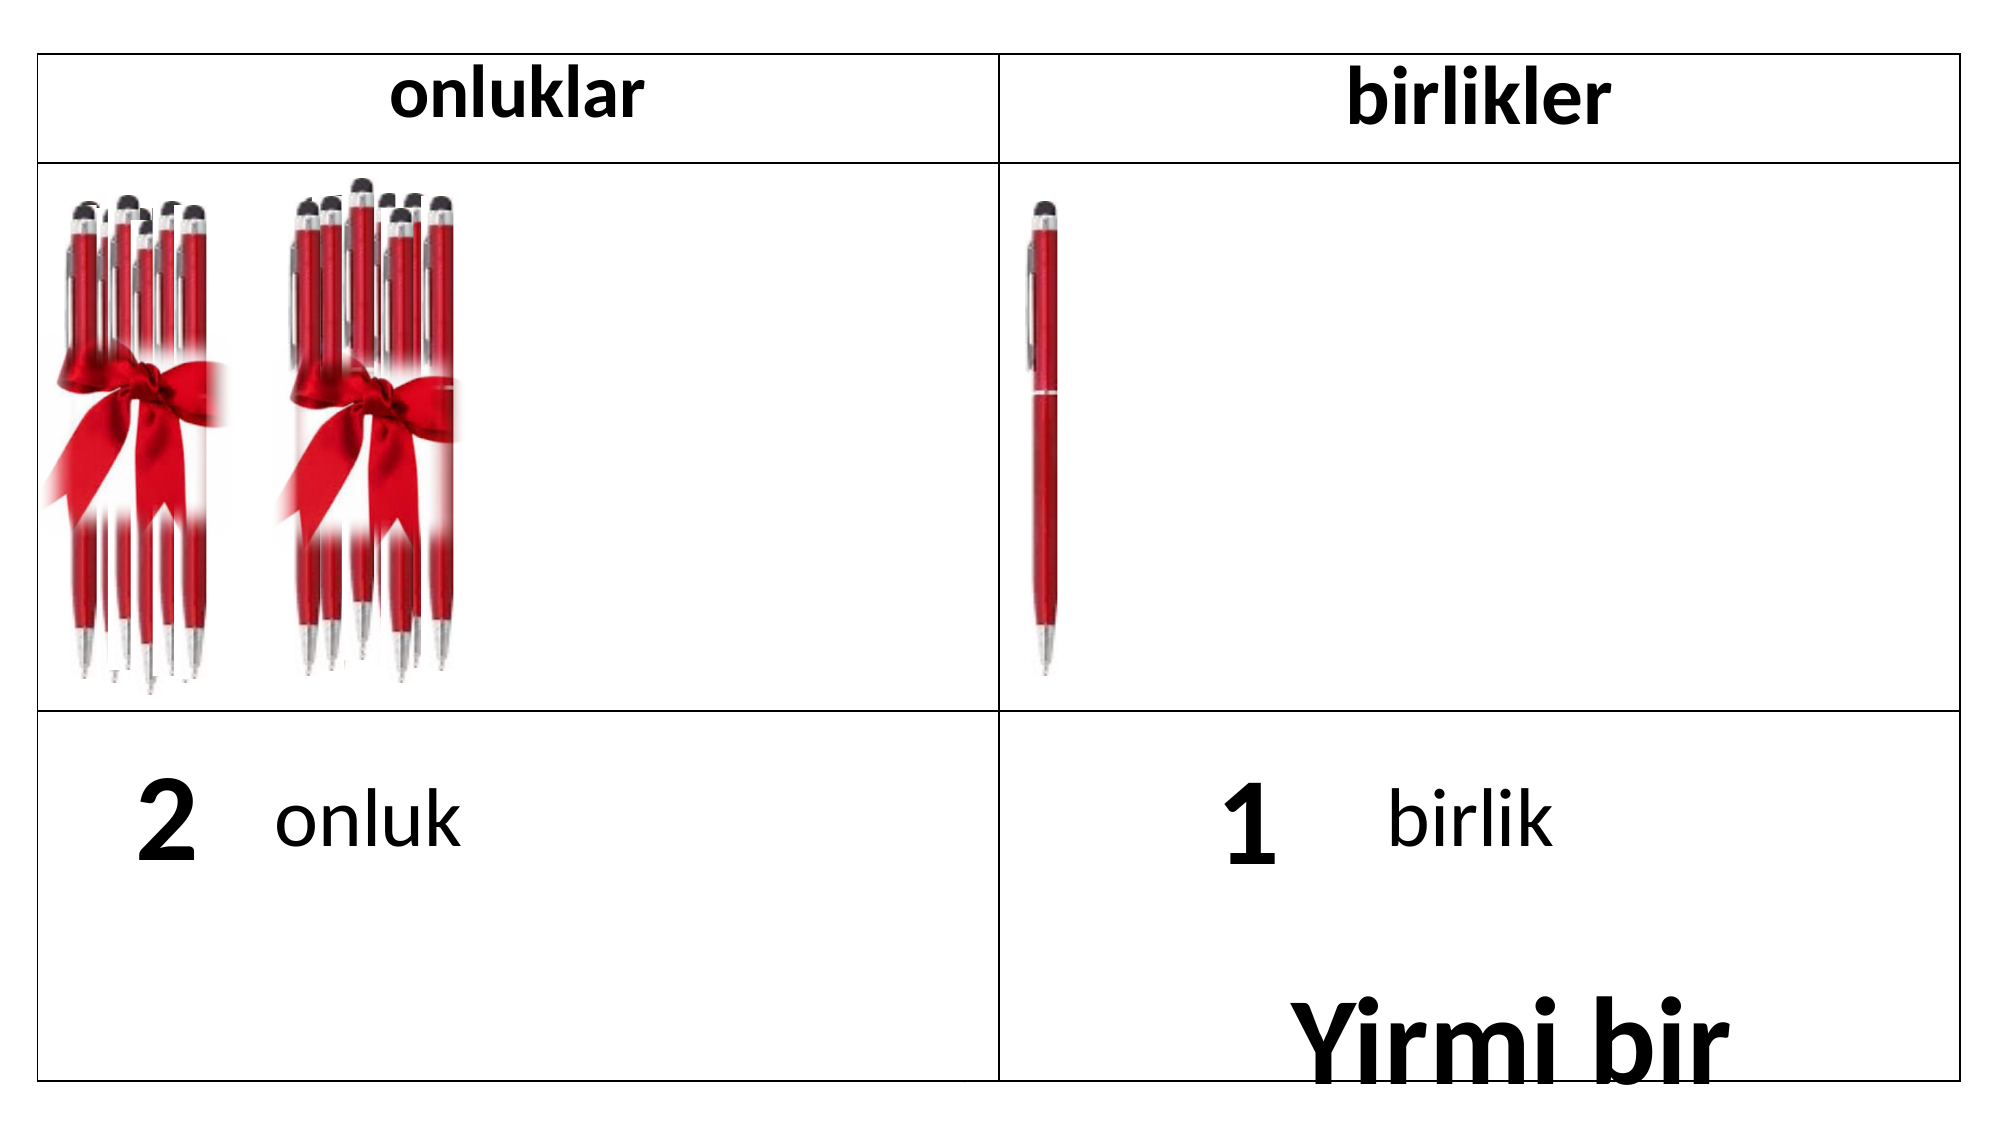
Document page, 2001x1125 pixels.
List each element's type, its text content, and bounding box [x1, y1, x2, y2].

picture [37, 195, 234, 695]
table_cell [38, 164, 998, 710]
text_box onluk [259, 755, 497, 871]
table_header birlikler [1000, 55, 1959, 162]
picture [270, 178, 467, 683]
footer Kazım KAT [662, 1042, 1338, 1103]
text_box birlik [1371, 755, 1569, 871]
table_header onluklar [38, 55, 998, 162]
text_box 2 [120, 727, 245, 893]
picture [1024, 201, 1058, 676]
text_box Yirmi bir [1276, 952, 1832, 1117]
text_box 1 [1183, 732, 1383, 898]
table_cell [1000, 164, 1959, 710]
table_cell [1000, 712, 1959, 1080]
table_cell [38, 712, 998, 1080]
